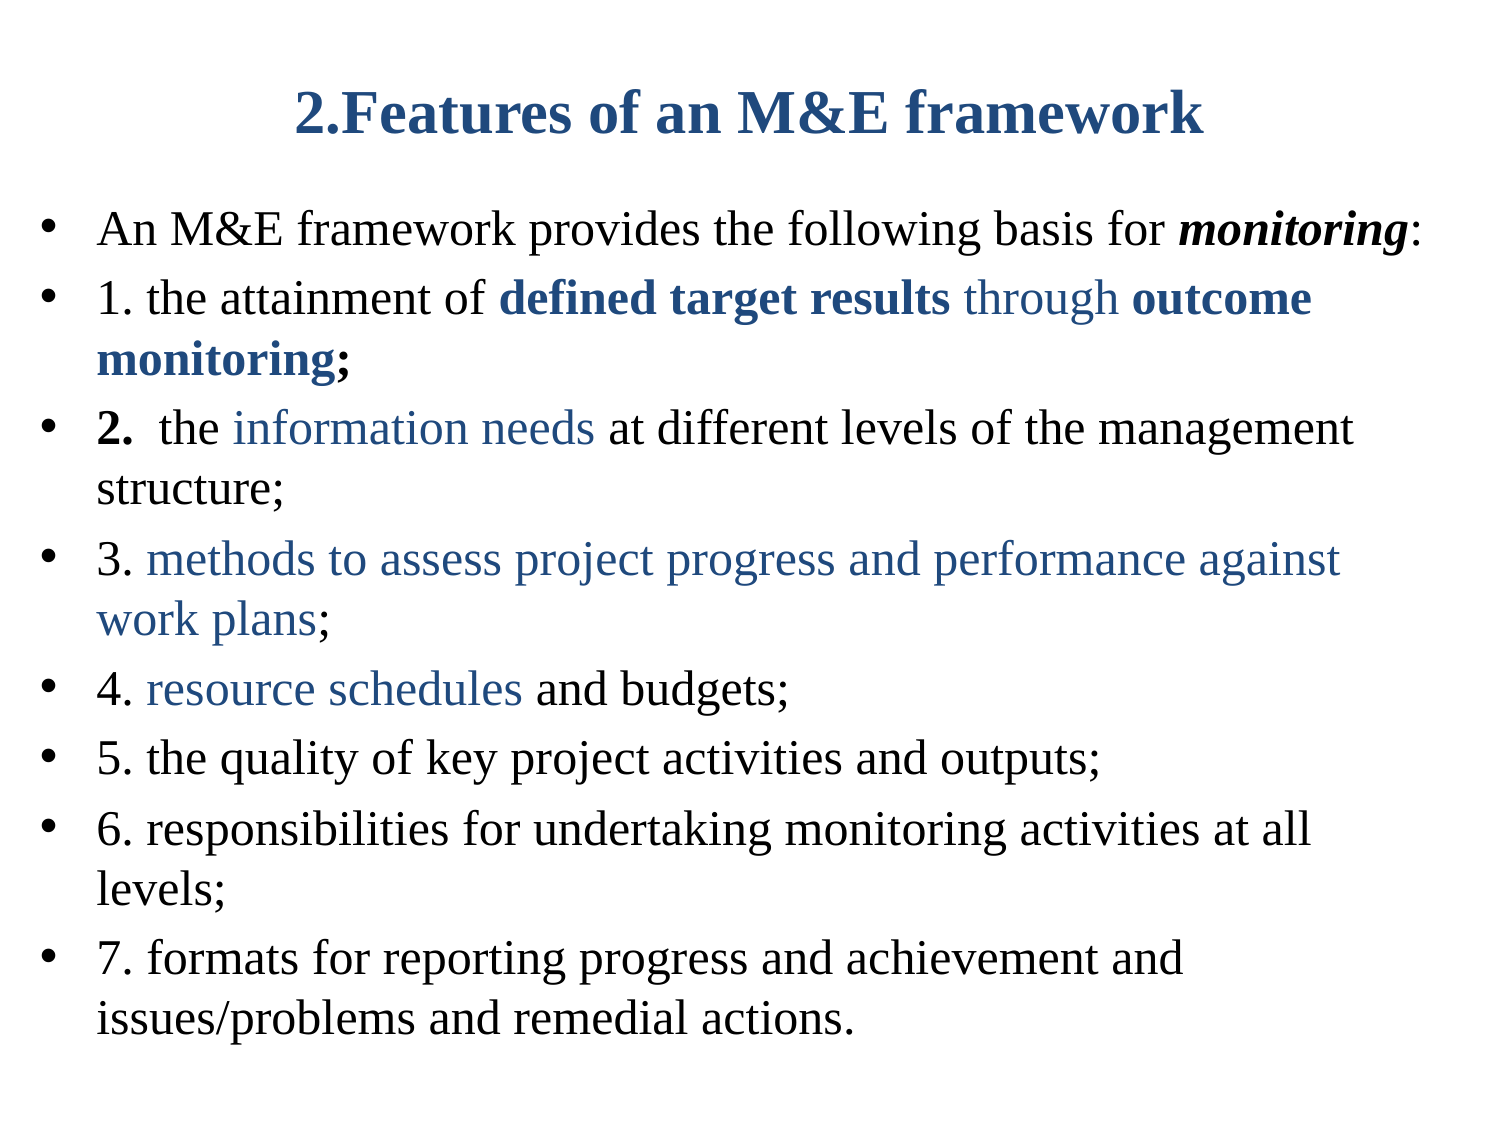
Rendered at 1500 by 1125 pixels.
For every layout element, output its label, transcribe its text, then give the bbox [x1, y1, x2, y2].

list An M&E framework provides the following basis for monitoring: 1. the attainment of defined target results through outcome monitoring; 2. the information needs at different levels of the management structure; 3. methods to assess project progress and performance against work plans; 4. resource schedules and budgets; 5. the quality of key project activities and outputs; 6. responsibilities for undertaking monitoring activities at all levels; 7. formats for reporting progress and achievement and issues/problems and remedial actions. [24, 187, 1463, 1006]
title 2.Features of an M&E framework [74, 49, 1426, 168]
